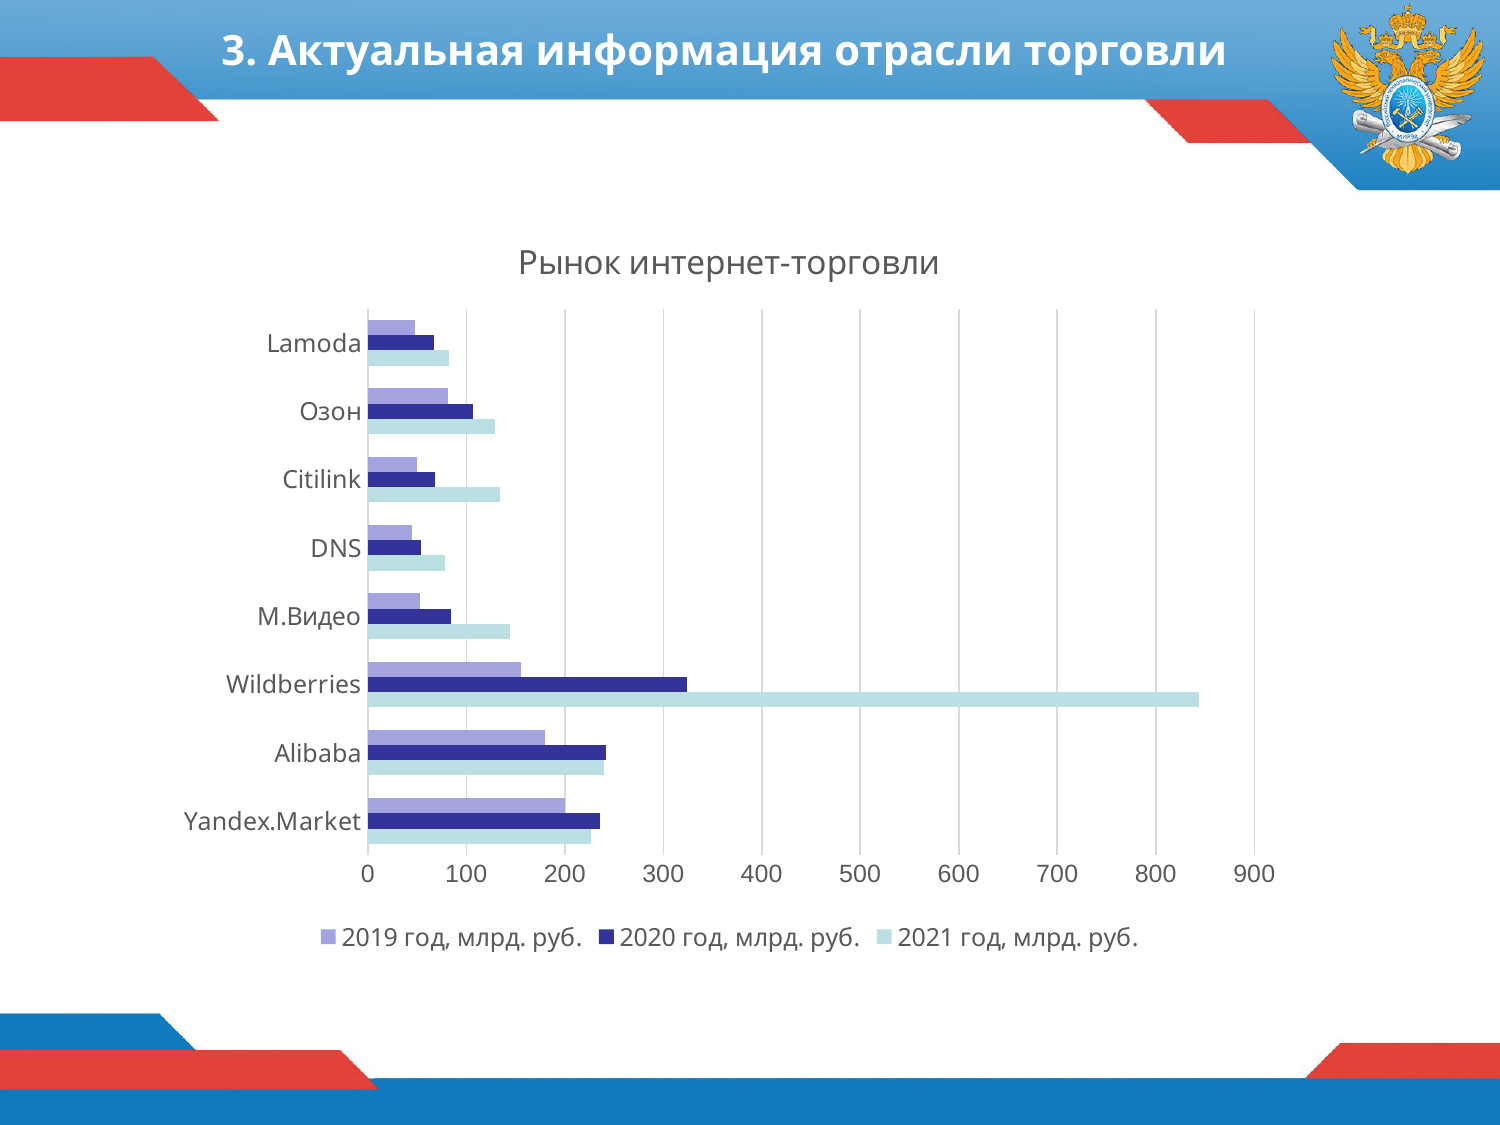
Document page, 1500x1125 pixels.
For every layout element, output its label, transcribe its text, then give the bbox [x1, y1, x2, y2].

chart [160, 206, 1299, 961]
picture [0, 0, 1500, 1125]
text_box 3. Актуальная информация отрасли торговли [206, 16, 1322, 95]
